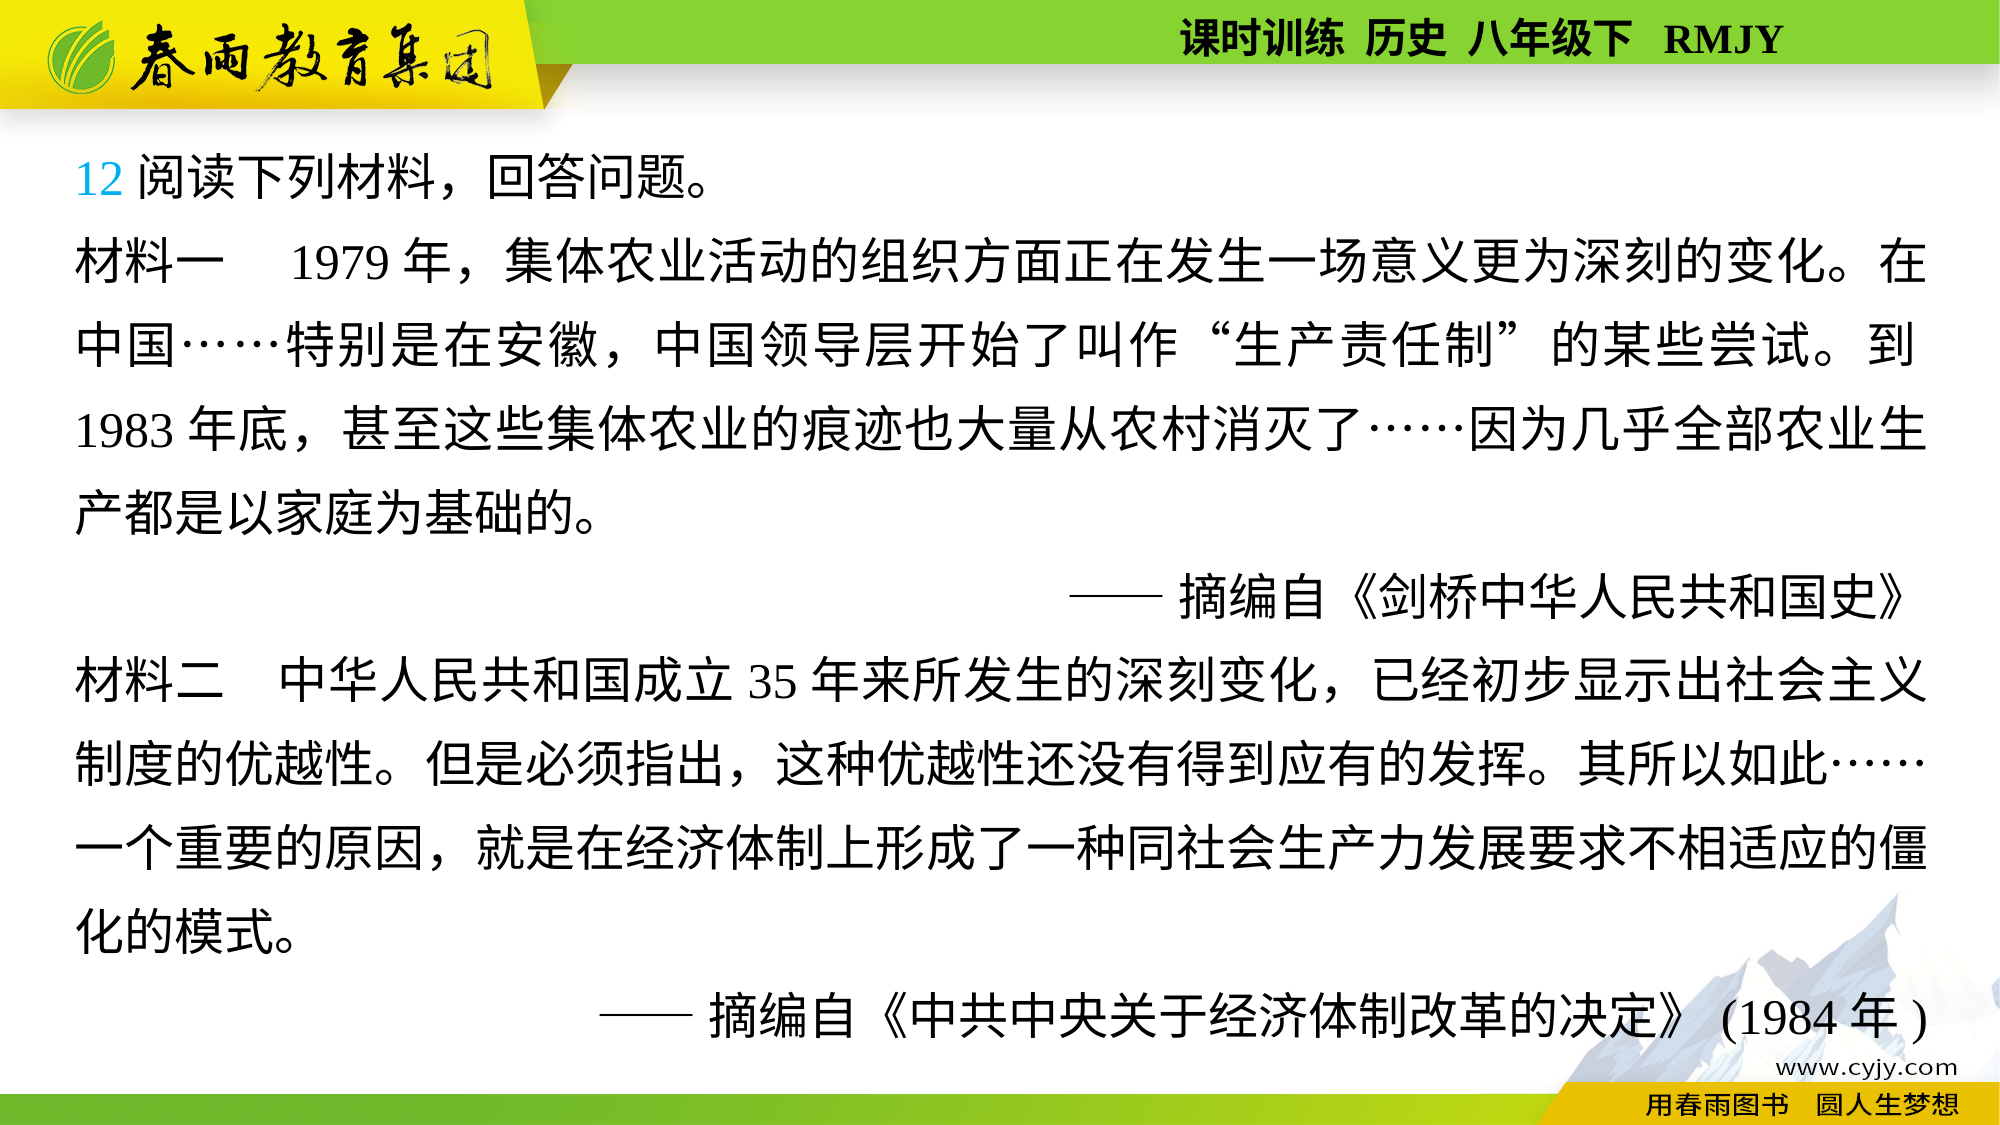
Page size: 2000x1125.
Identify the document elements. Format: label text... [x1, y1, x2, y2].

picture [0, 0, 2000, 1125]
list 12阅读下列材料，回答问题。 材料一 1979年，集体农业活动的组织方面正在发生一场意义更为深刻的变化。在中国……特别是在安徽，中国领导层开始了叫作“生产责任制”的某些尝试。到1983年底，甚至这些集体农业的痕迹也大量从农村消灭了……因为几乎全部农业生产都是以家庭为基础的。 ——摘编自《剑桥中华人民共和国史》 材料二 中华人民共和国成立35年来所发生的深刻变化，已经初步显示出社会主义制度的优越性。但是必须指出，这种优越性还没有得到应有的发挥。其所以如此……一个重要的原因，就是在经济体制上形成了一种同社会生产力发展要求不相适应的僵化的模式。 ——摘编自《中共中央关于经济体制改革的决定》(1984年) [59, 113, 1944, 1052]
